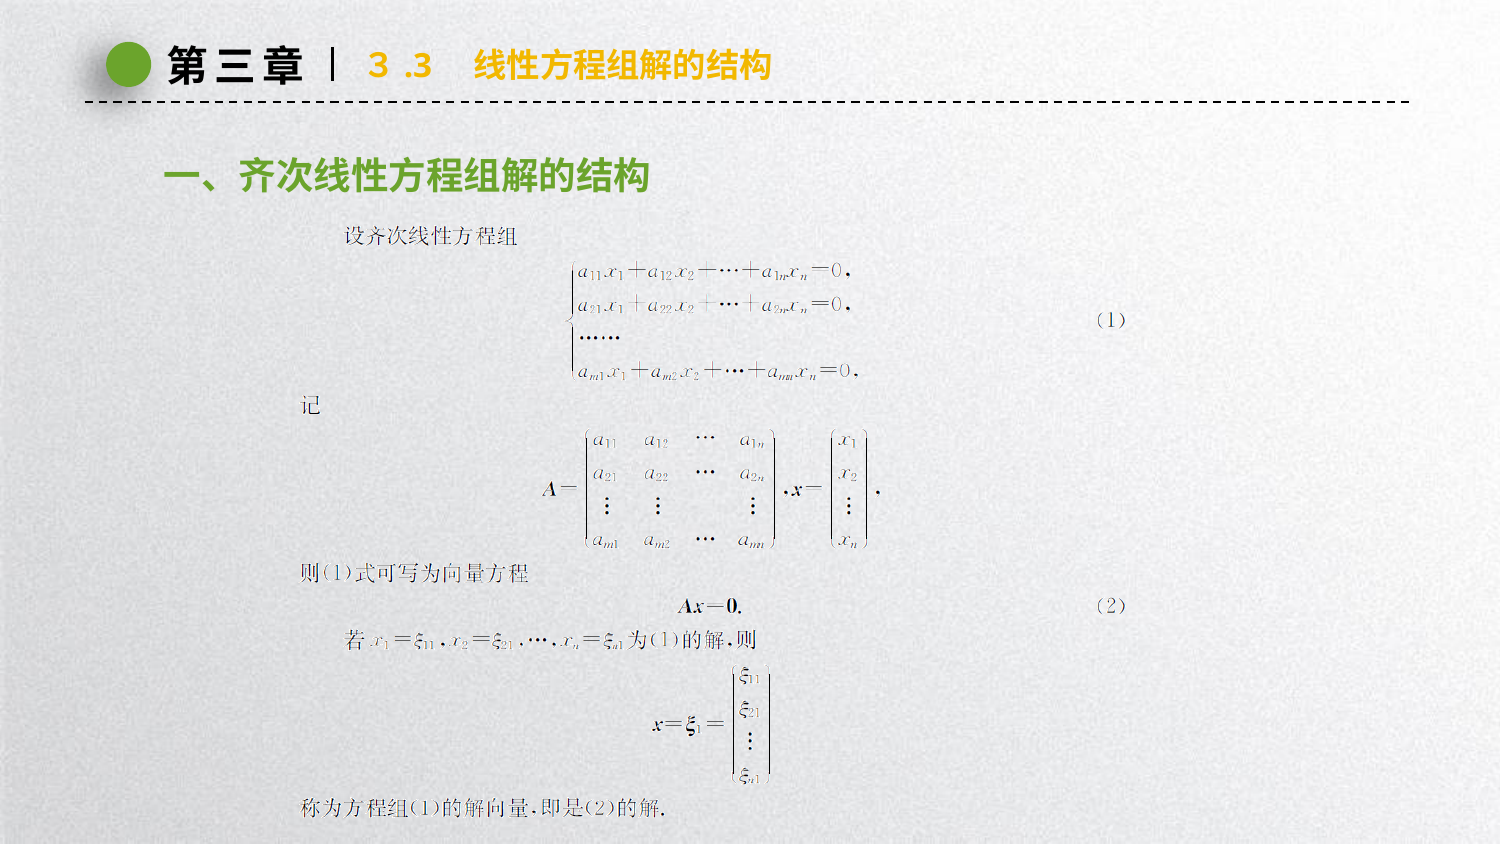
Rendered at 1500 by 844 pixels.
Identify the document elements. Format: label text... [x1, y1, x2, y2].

picture [0, 0, 1500, 844]
text_box ３.3 线性方程组解的结构 [347, 37, 788, 92]
text_box [104, 39, 152, 90]
text_box 一、齐次线性方程组解的结构 [148, 144, 1360, 205]
text_box 第三章 [152, 32, 320, 97]
